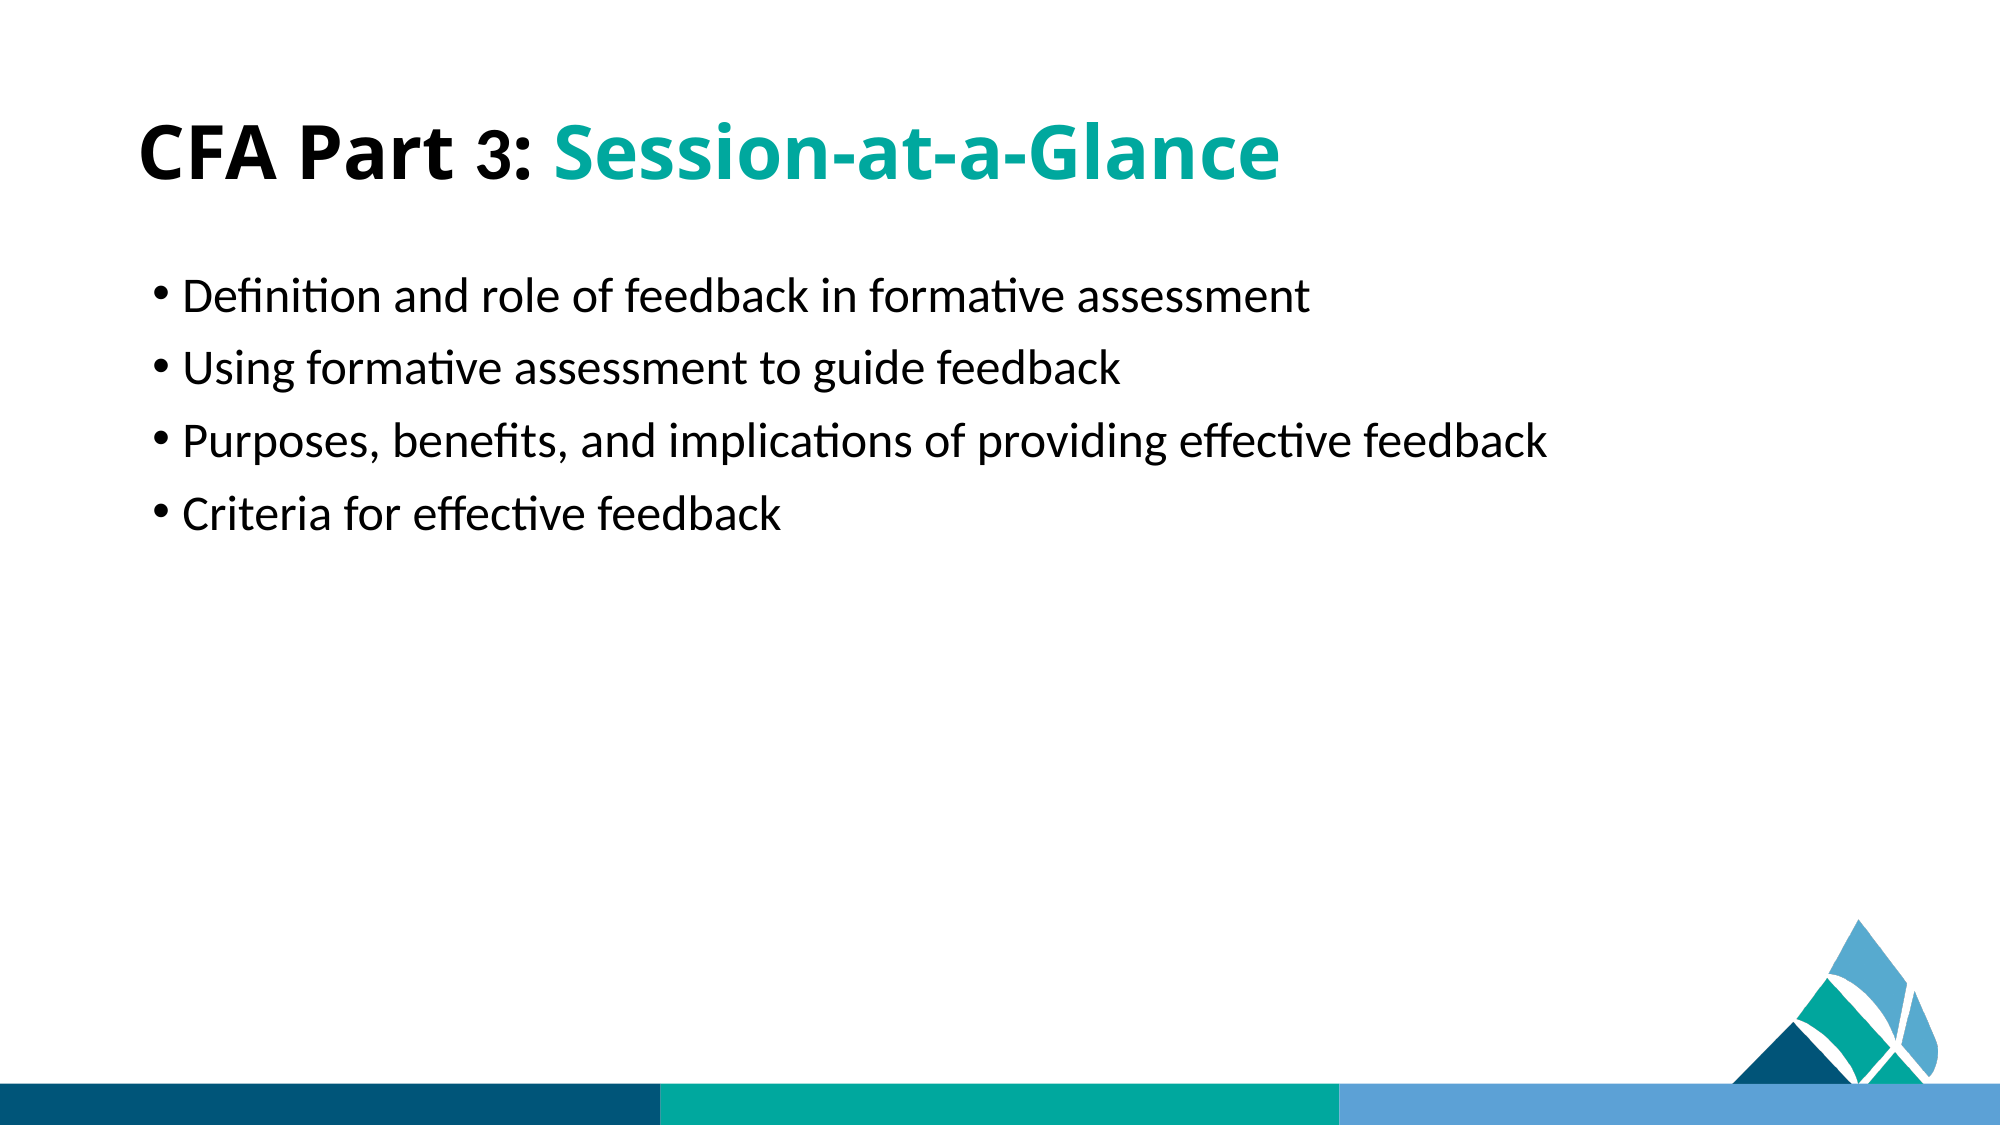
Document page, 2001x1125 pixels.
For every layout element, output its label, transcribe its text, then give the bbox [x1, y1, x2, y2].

list Definition and role of feedback in formative assessment Using formative assessment to guide feedback Purposes, benefits, and implications of providing effective feedback Criteria for effective feedback [137, 262, 1863, 931]
title CFA Part 3: Session-at-a-Glance [137, 59, 1863, 240]
picture [1732, 919, 1938, 1084]
